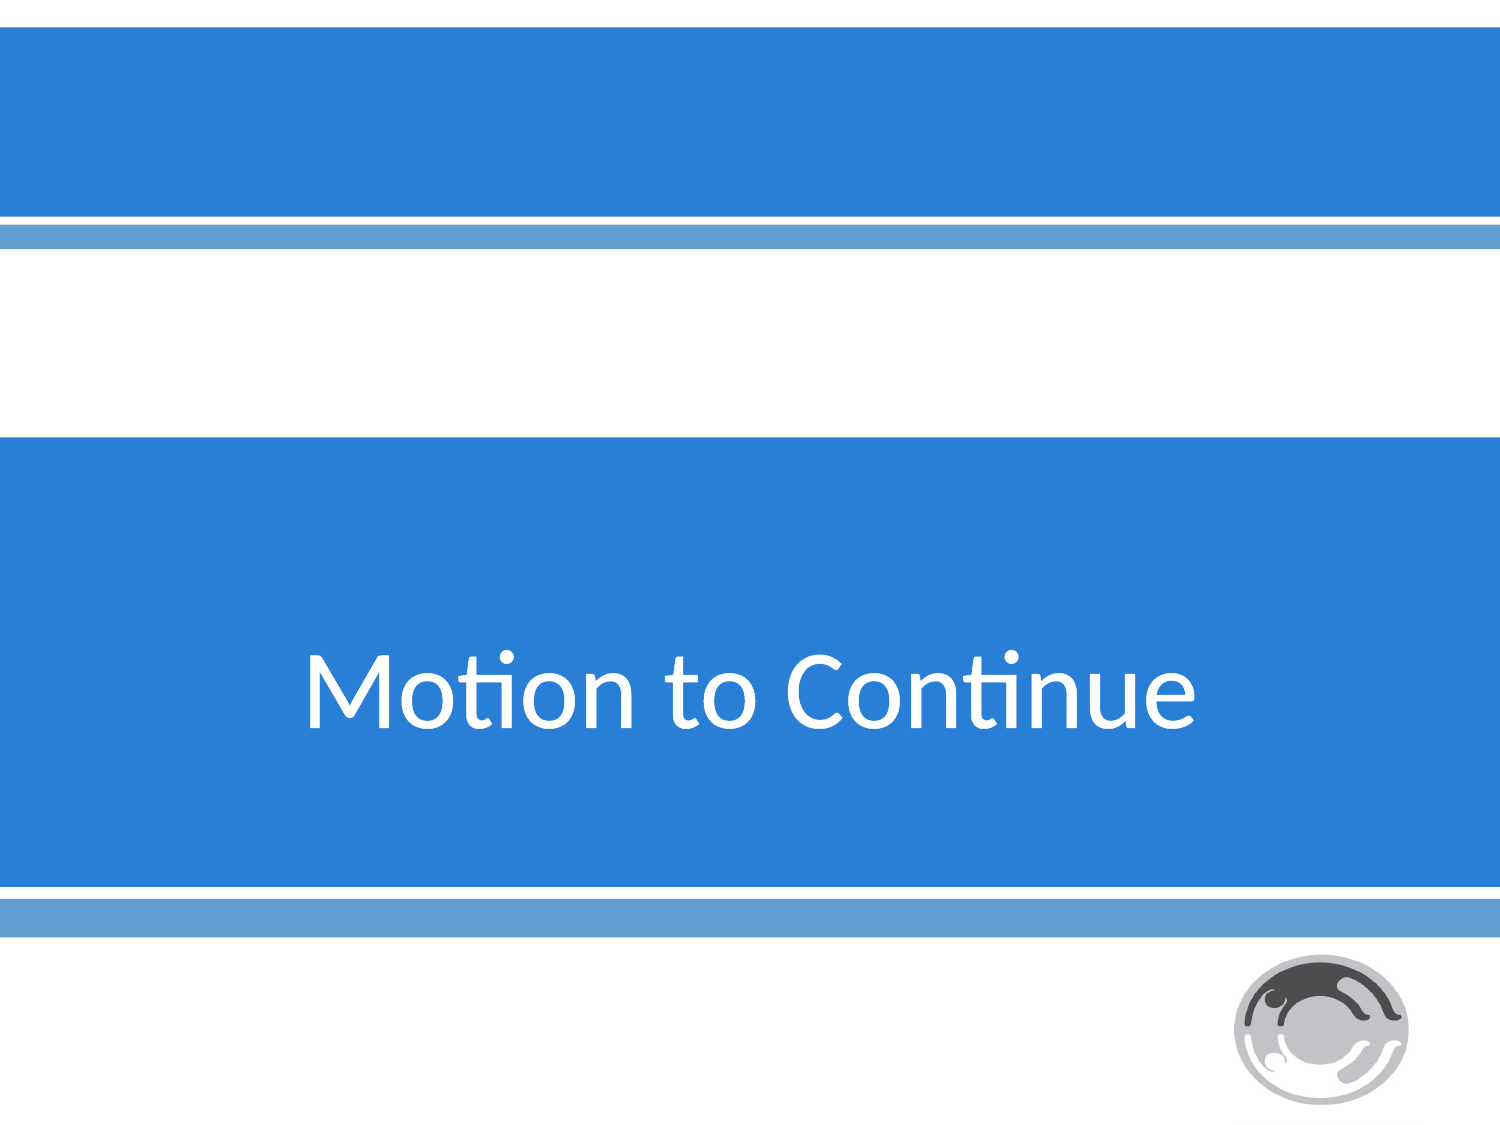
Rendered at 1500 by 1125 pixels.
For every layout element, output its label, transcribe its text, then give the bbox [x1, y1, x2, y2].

picture [1234, 952, 1424, 1125]
title Motion to Continue [37, 431, 1463, 758]
